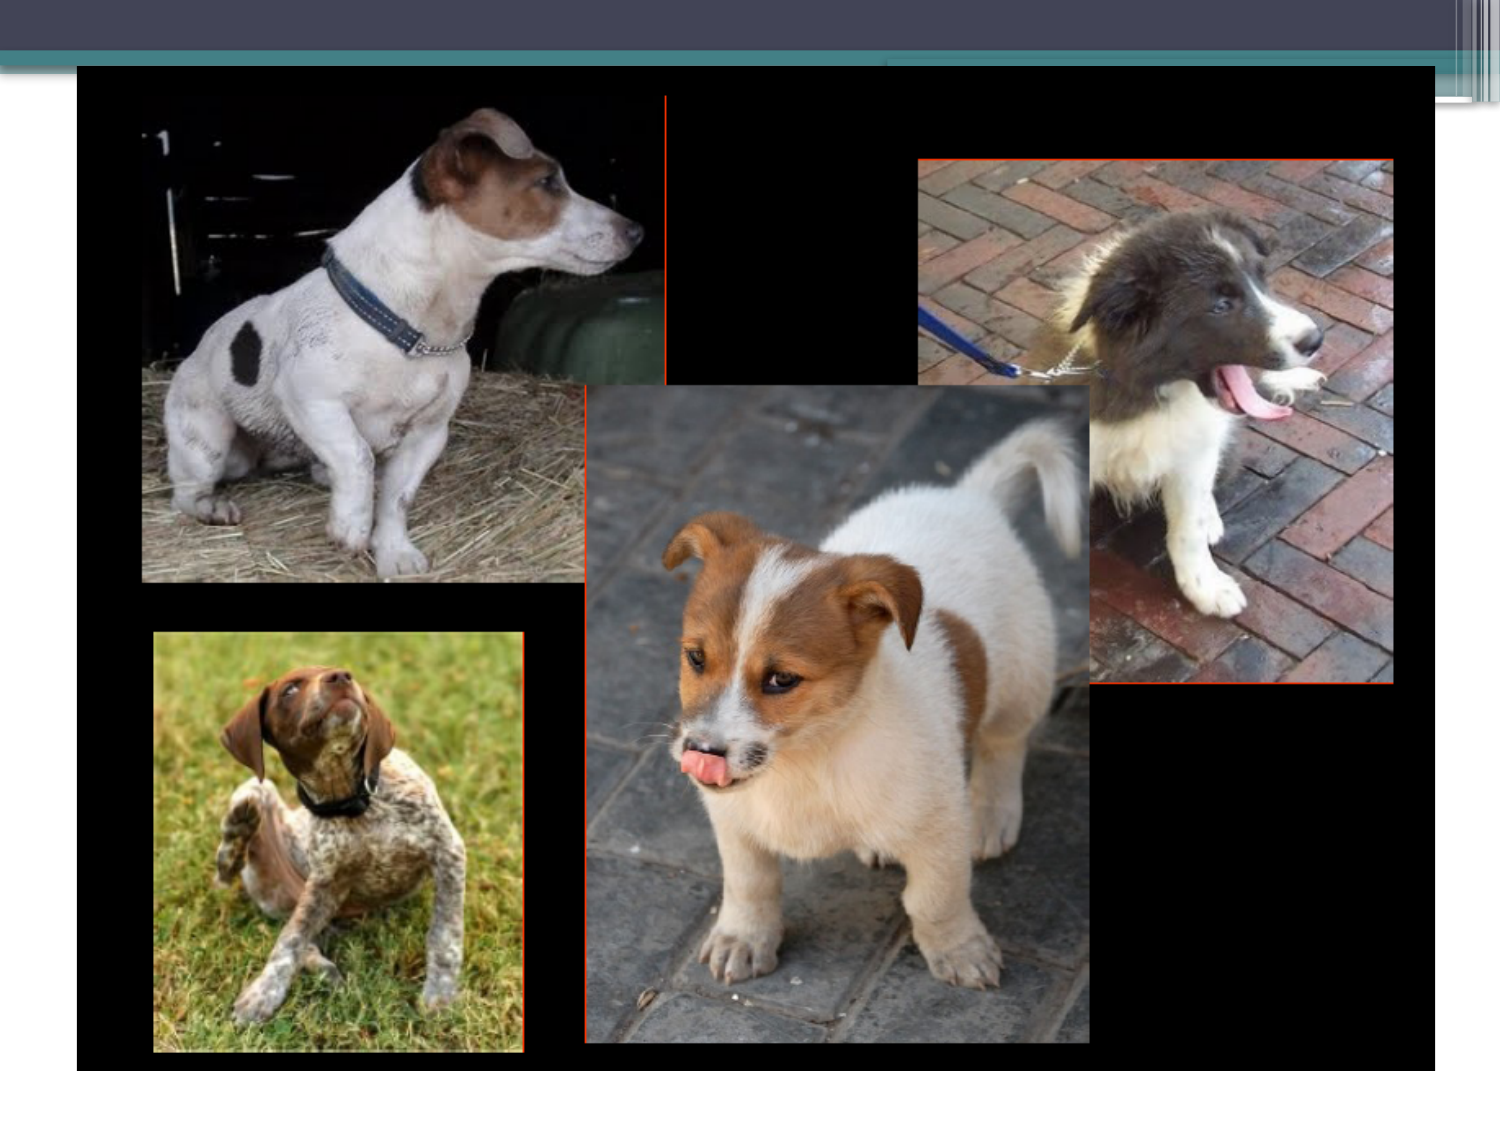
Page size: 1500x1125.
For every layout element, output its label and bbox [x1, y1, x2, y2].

picture [76, 66, 1436, 1071]
